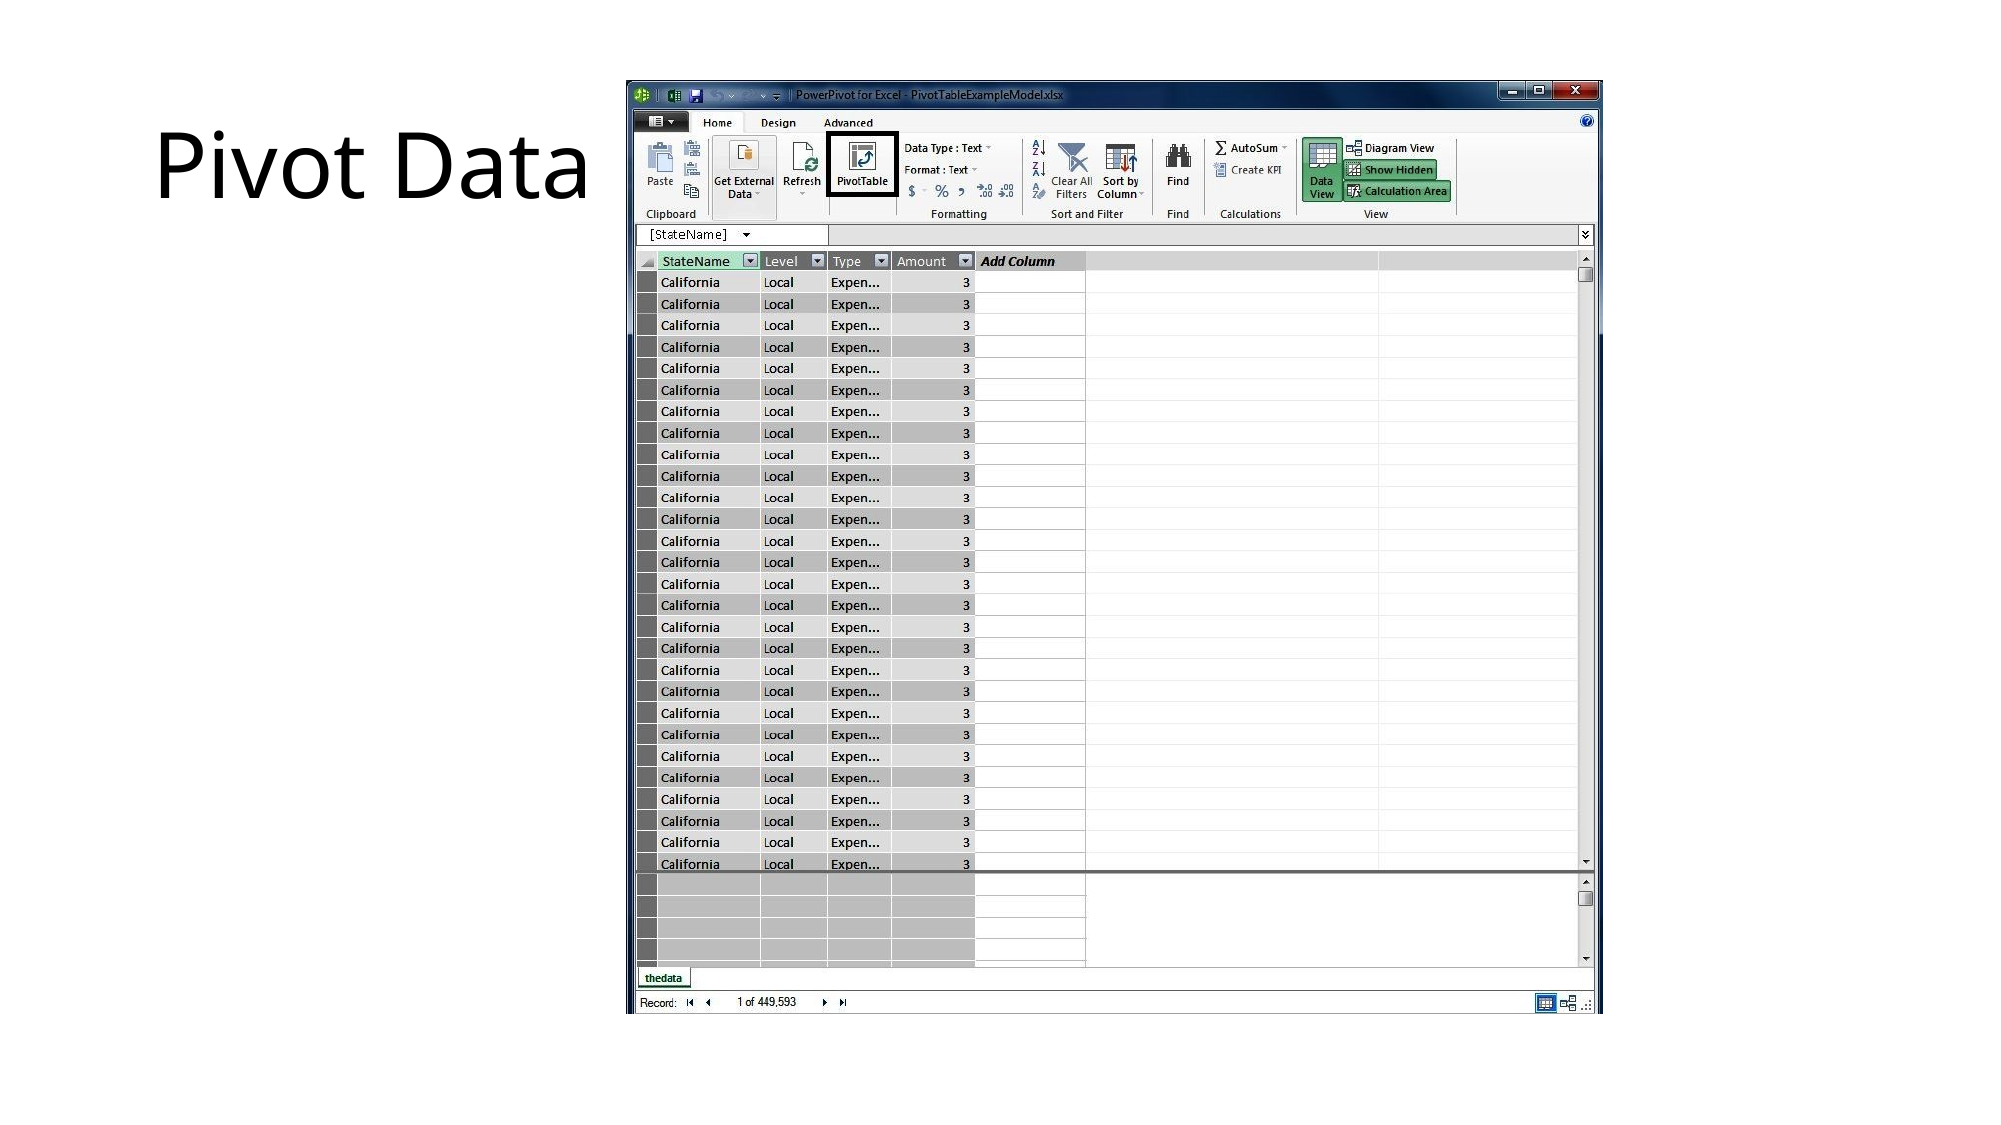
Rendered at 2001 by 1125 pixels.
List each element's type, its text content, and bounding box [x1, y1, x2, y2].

title Pivot Data [137, 59, 1863, 278]
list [626, 80, 1603, 1014]
